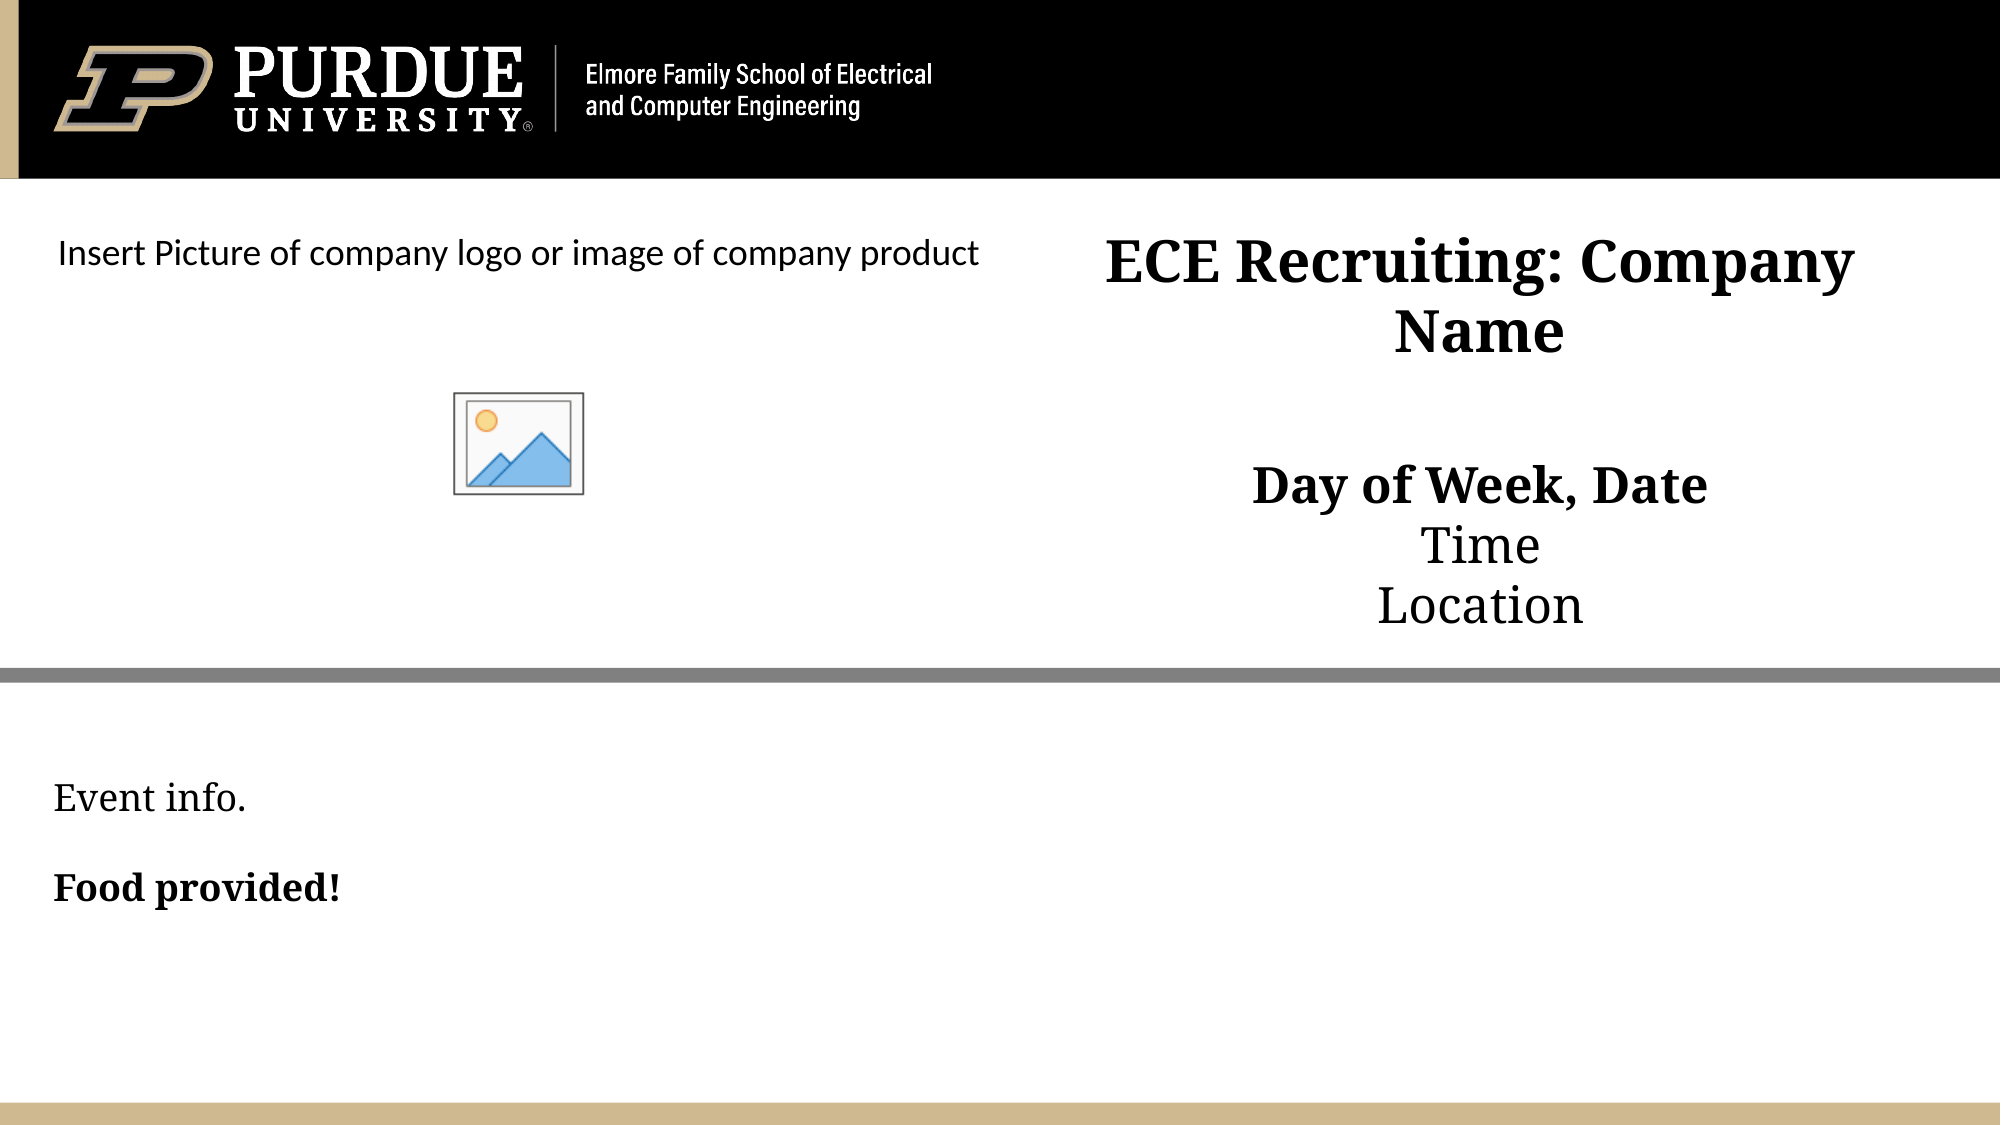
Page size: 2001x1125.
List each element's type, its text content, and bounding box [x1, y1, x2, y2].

picture [38, 220, 1001, 668]
text_box ECE Recruiting: Company Name Day of Week, Date Time Location [999, 216, 1962, 672]
text_box Event info. Food provided! [38, 721, 1990, 947]
picture [53, 41, 945, 137]
